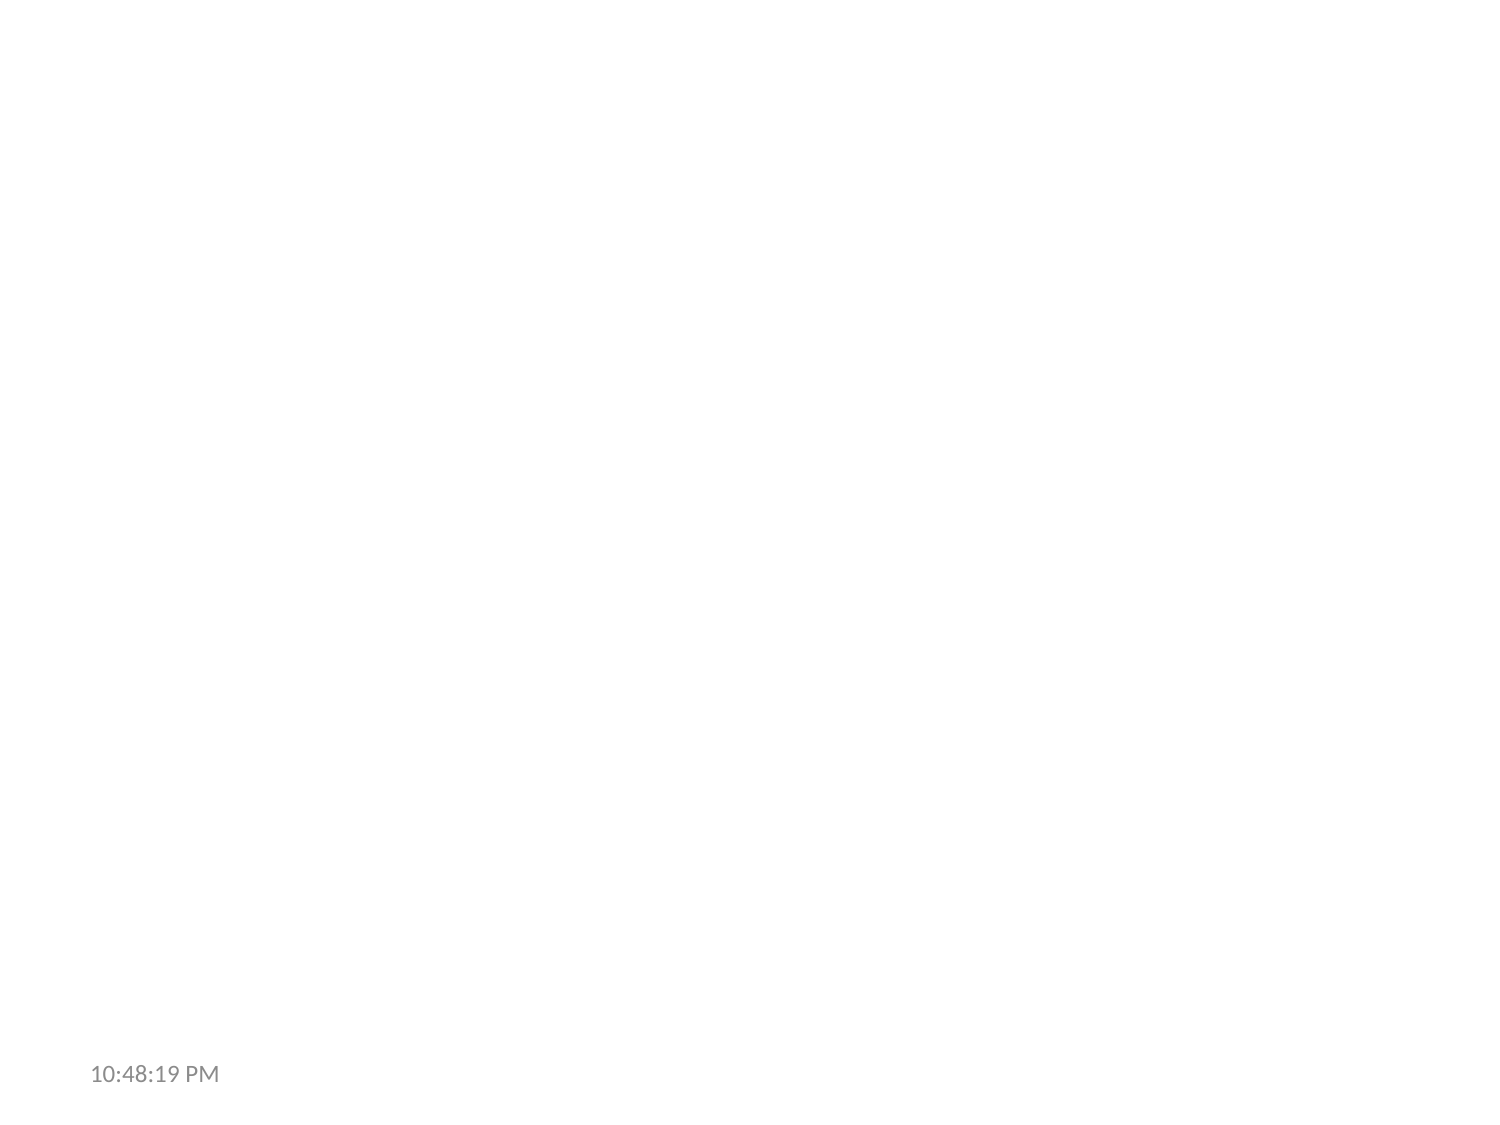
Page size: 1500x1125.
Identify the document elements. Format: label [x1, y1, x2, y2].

slide_number [75, 1042, 425, 1103]
